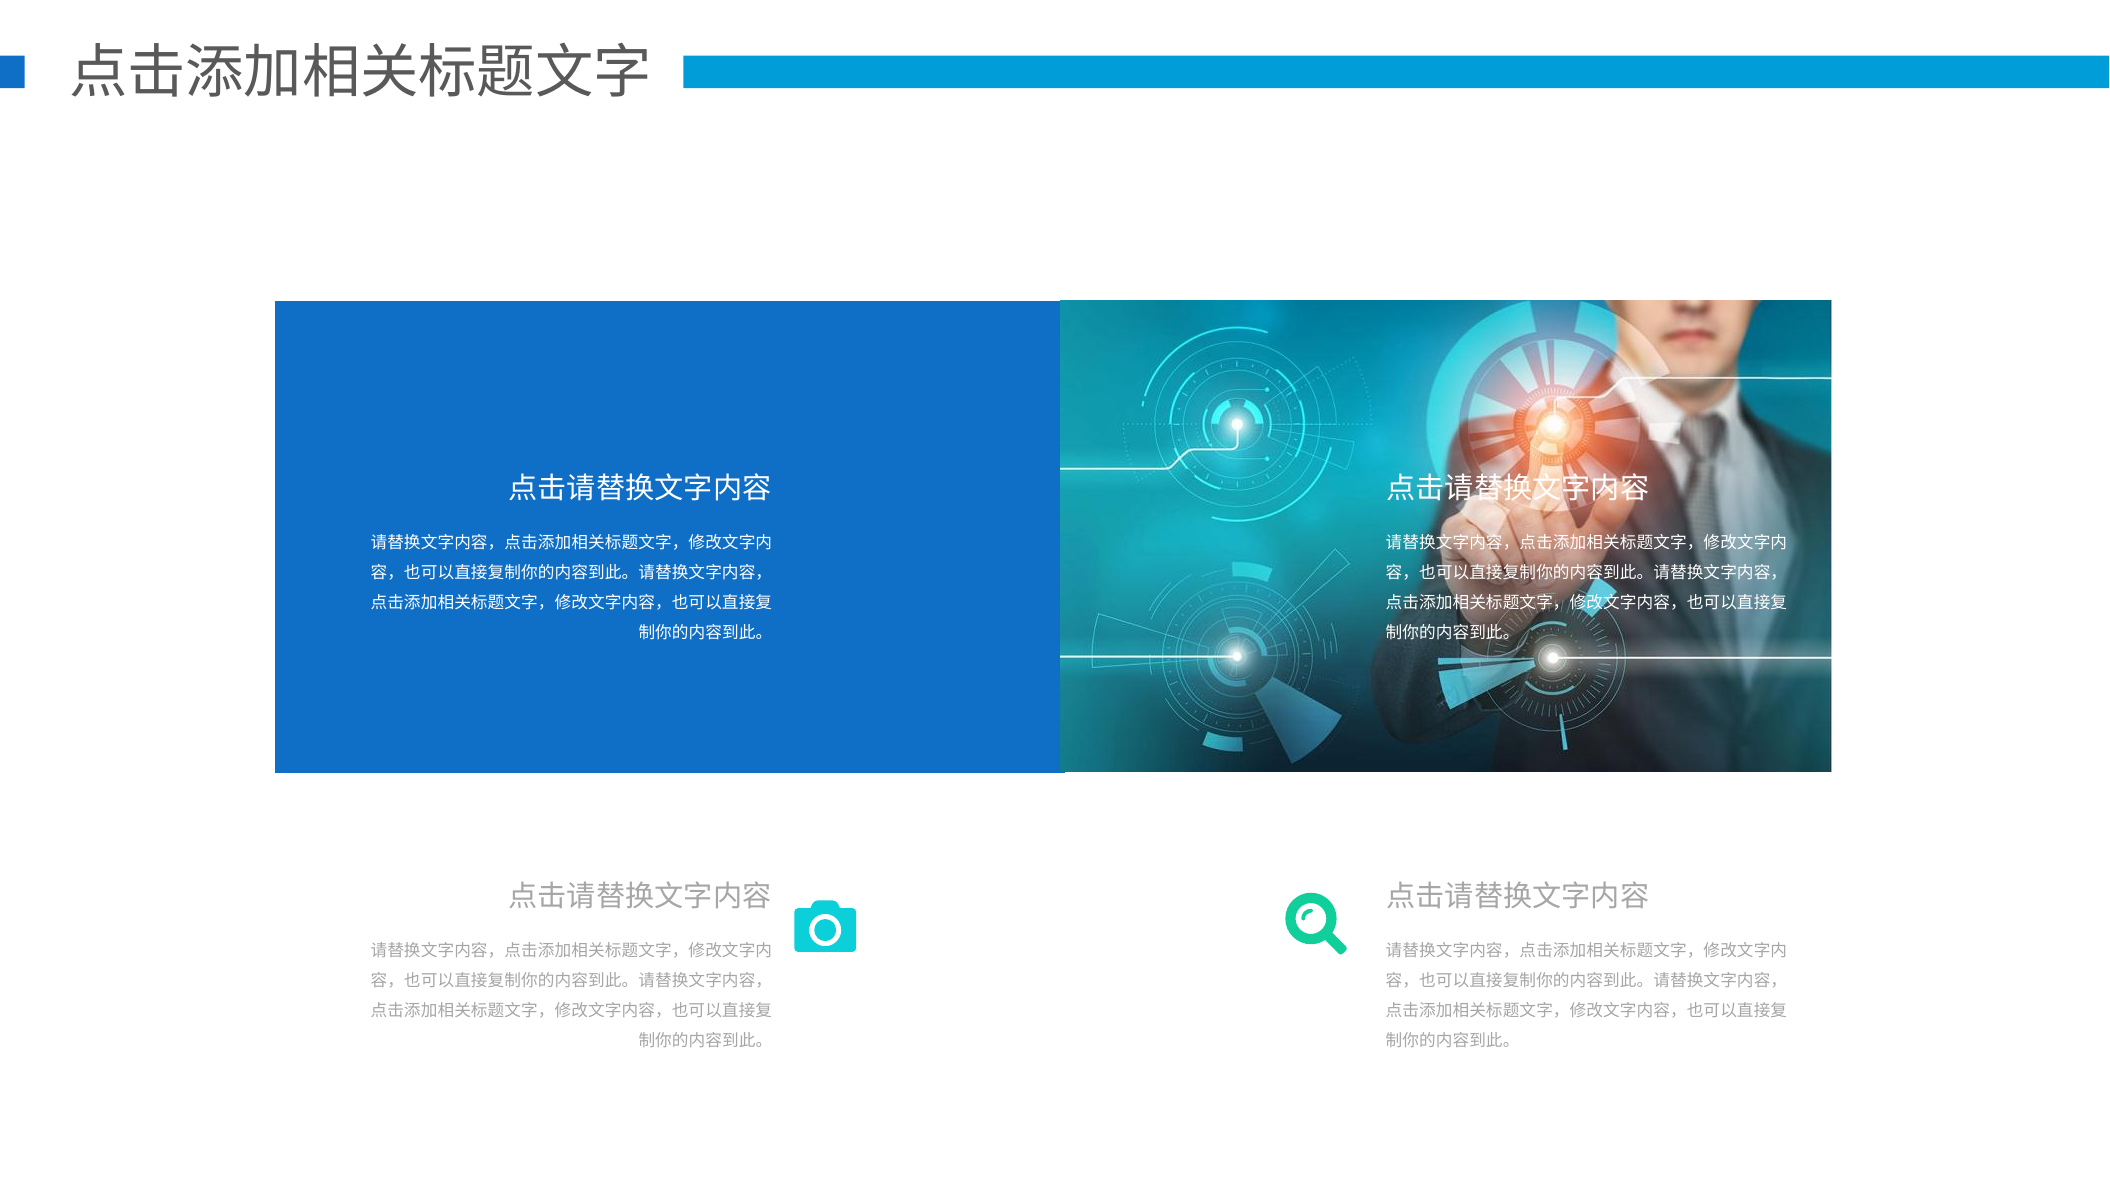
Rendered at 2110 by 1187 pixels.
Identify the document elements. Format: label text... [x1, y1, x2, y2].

text_box 请替换文字内容，点击添加相关标题文字，修改文字内容，也可以直接复制你的内容到此。请替换文字内容，点击添加相关标题文字，修改文字内容，也可以直接复制你的内容到此。 [344, 921, 789, 1058]
text_box 点击请替换文字内容 [491, 461, 788, 513]
text_box 点击添加相关标题文字 [54, 26, 667, 112]
text_box 点击请替换文字内容 [1370, 461, 1667, 513]
text_box 请替换文字内容，点击添加相关标题文字，修改文字内容，也可以直接复制你的内容到此。请替换文字内容，点击添加相关标题文字，修改文字内容，也可以直接复制你的内容到此。 [344, 514, 789, 651]
text_box [1285, 892, 1347, 955]
text_box 点击请替换文字内容 [491, 869, 788, 921]
text_box 请替换文字内容，点击添加相关标题文字，修改文字内容，也可以直接复制你的内容到此。请替换文字内容，点击添加相关标题文字，修改文字内容，也可以直接复制你的内容到此。 [1369, 514, 1814, 651]
text_box [274, 300, 1065, 773]
text_box 点击请替换文字内容 [1370, 869, 1667, 921]
text_box [1060, 300, 1832, 772]
text_box 请替换文字内容，点击添加相关标题文字，修改文字内容，也可以直接复制你的内容到此。请替换文字内容，点击添加相关标题文字，修改文字内容，也可以直接复制你的内容到此。 [1369, 921, 1814, 1058]
text_box [794, 900, 857, 952]
